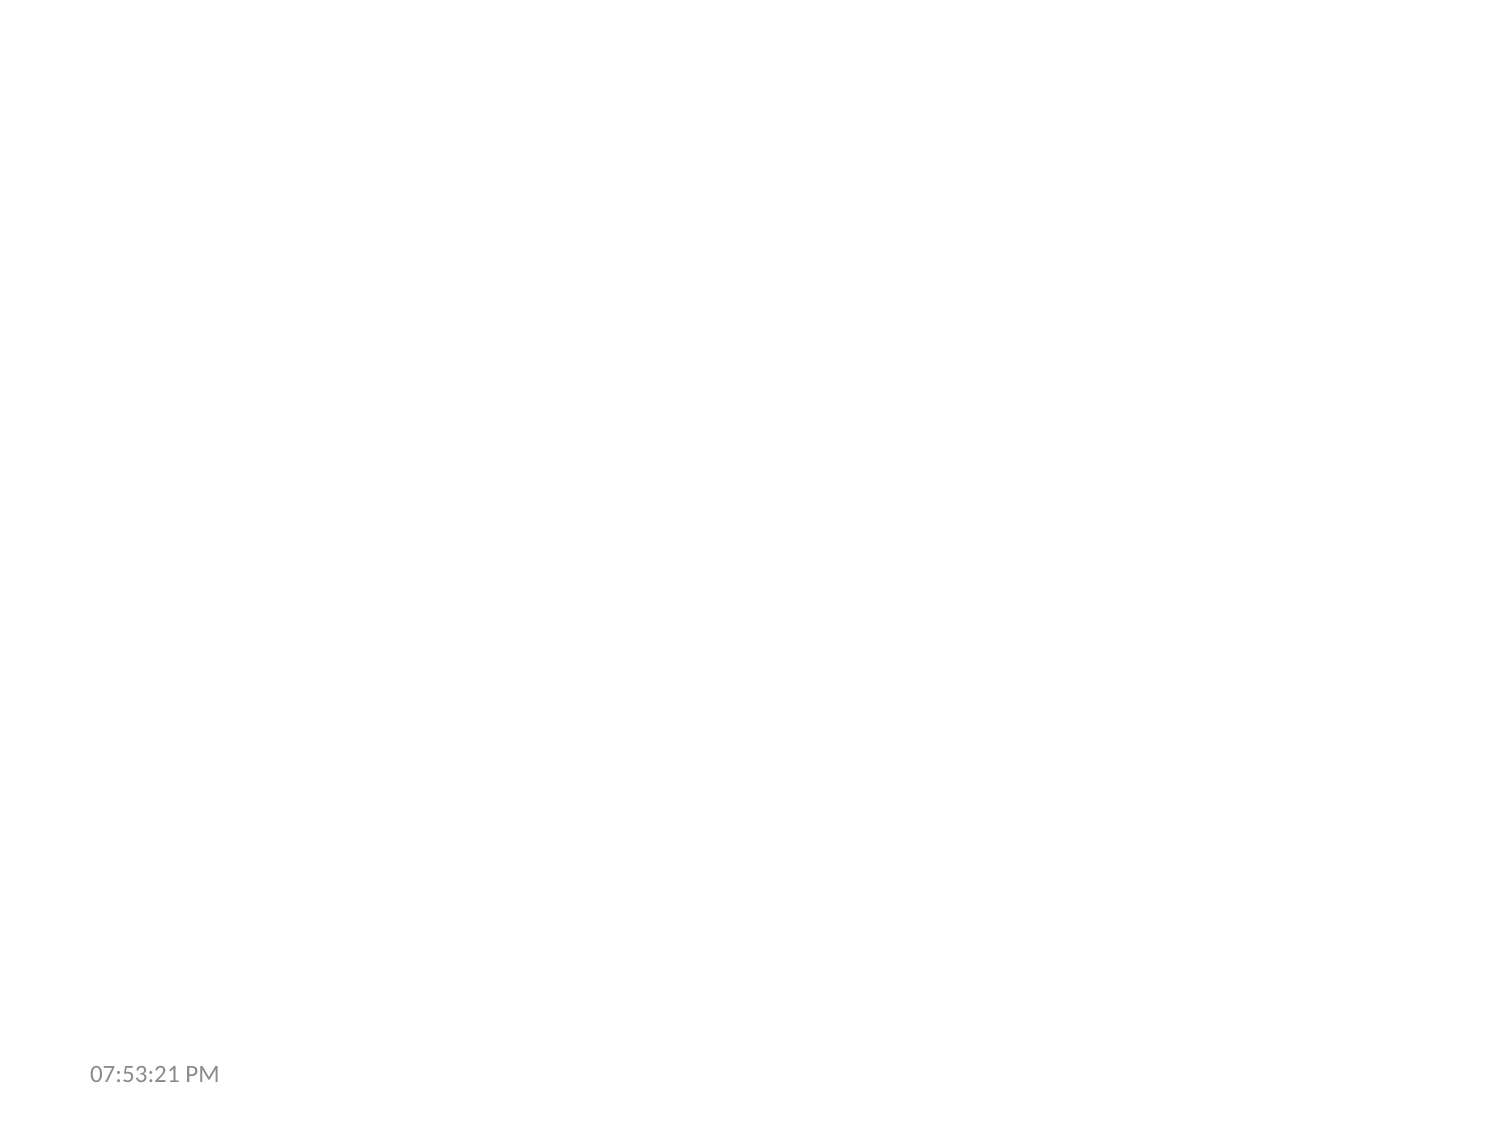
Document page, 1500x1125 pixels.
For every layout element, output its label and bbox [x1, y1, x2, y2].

slide_number [75, 1042, 425, 1103]
